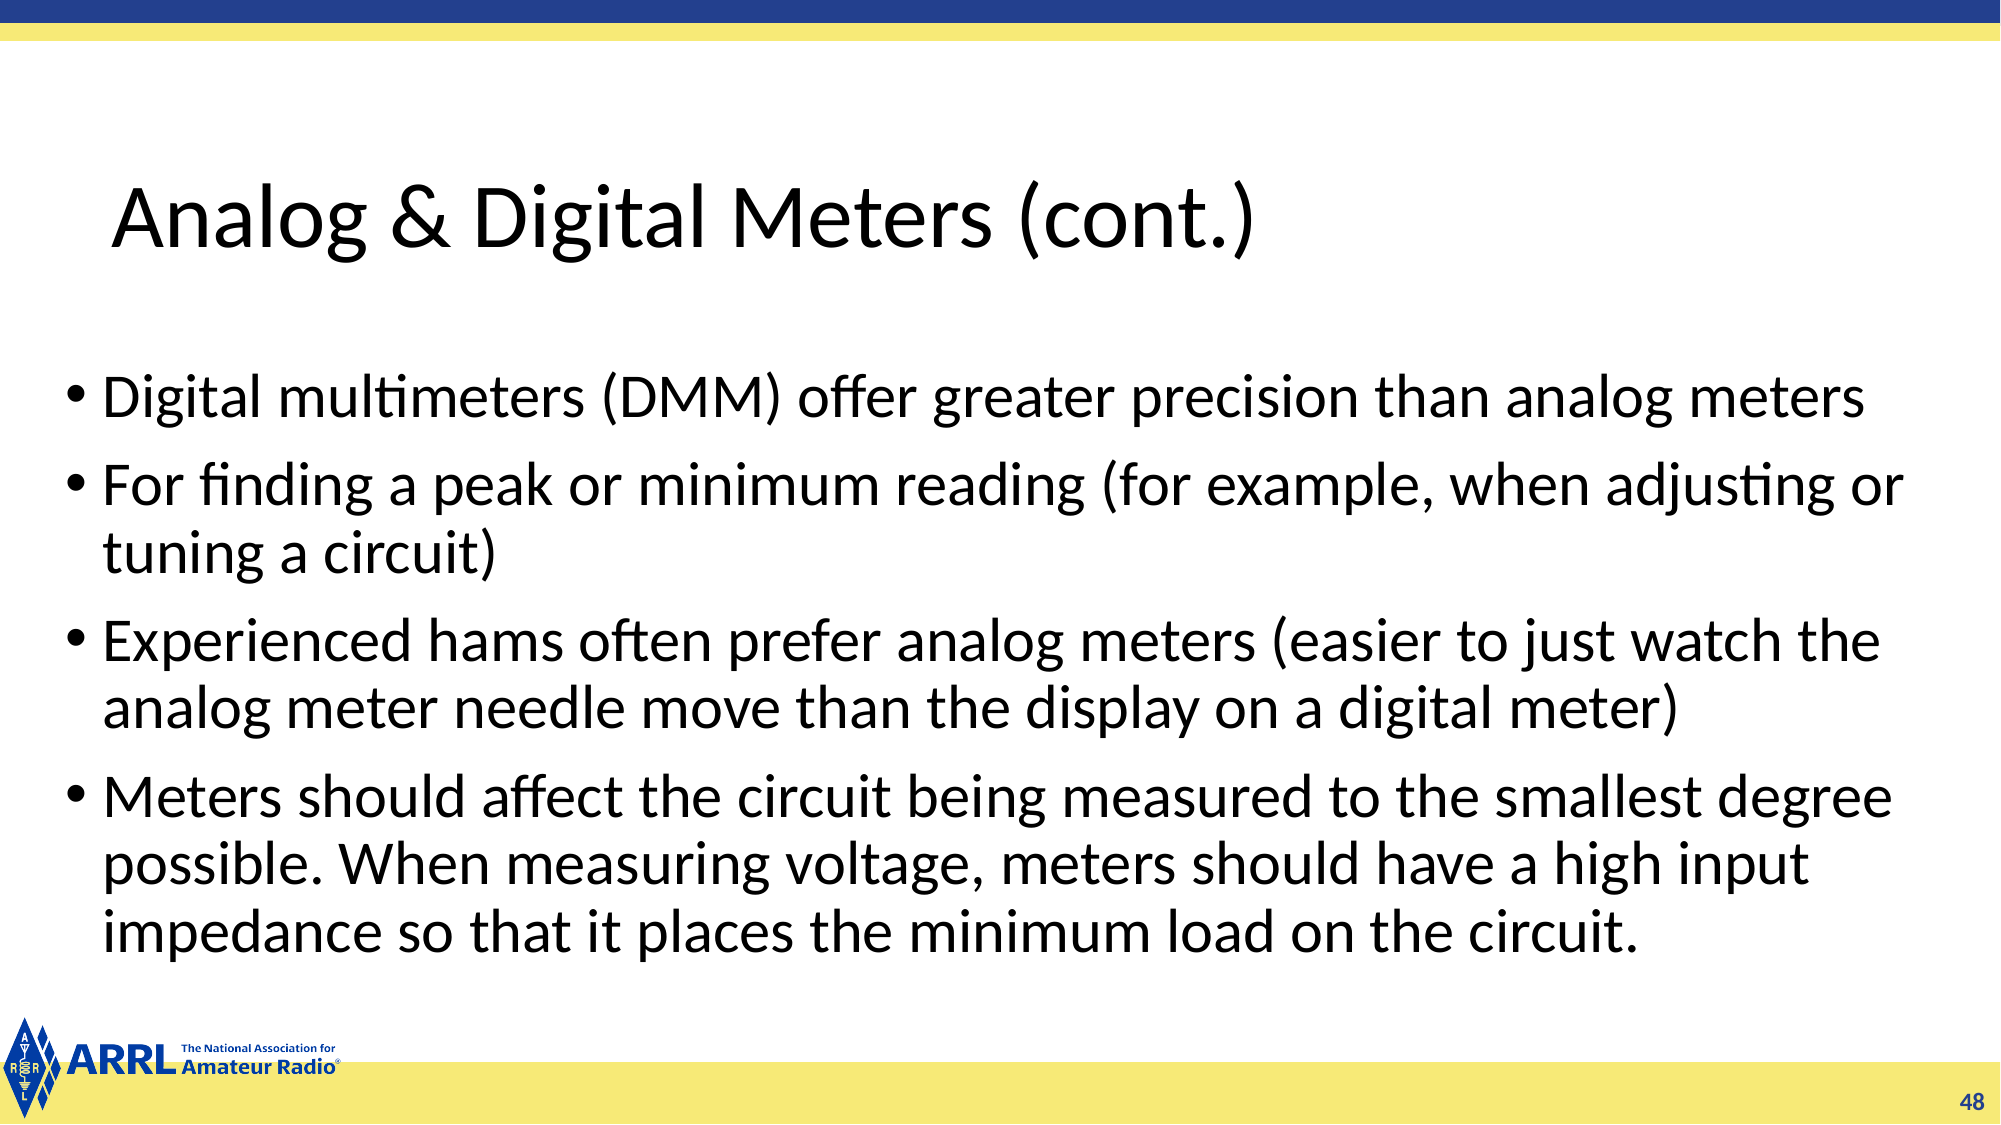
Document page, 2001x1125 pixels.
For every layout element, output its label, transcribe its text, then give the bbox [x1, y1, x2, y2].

picture [1, 1015, 342, 1121]
list Digital multimeters (DMM) offer greater precision than analog meters For finding a peak or minimum reading (for example, when adjusting or tuning a circuit) Experienced hams often prefer analog meters (easier to just watch the analog meter needle move than the display on a digital meter) Meters should affect the circuit being measured to the smallest degree possible. When measuring voltage, meters should have a high input impedance so that it places the minimum load on the circuit. [50, 355, 1950, 1050]
title Analog & Digital Meters (cont.) [96, 160, 1897, 355]
